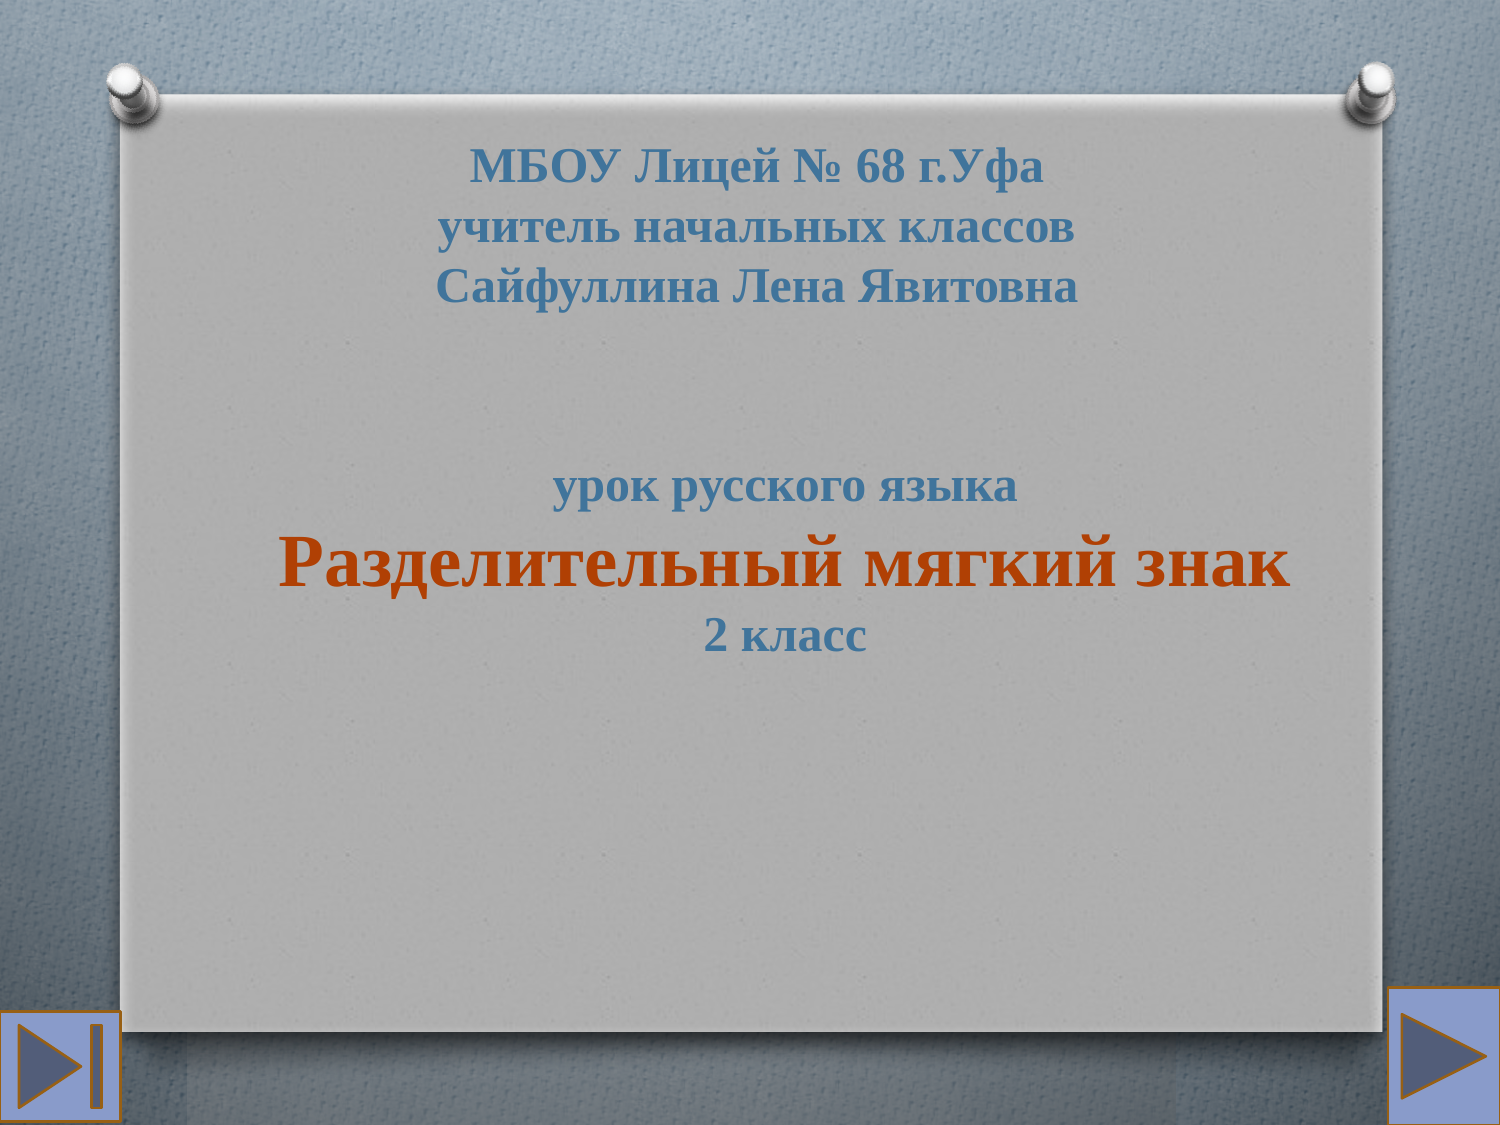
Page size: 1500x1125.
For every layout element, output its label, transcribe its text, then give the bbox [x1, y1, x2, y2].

text_box [0, 1010, 122, 1123]
picture [75, 29, 198, 153]
picture [1317, 35, 1439, 156]
text_box МБОУ Лицей № 68 г.Уфа учитель начальных классов Сайфуллина Лена Явитовна [420, 125, 1094, 321]
text_box урок русского языка Разделительный мягкий знак 2 класс [264, 444, 1307, 730]
text_box [1387, 986, 1500, 1125]
